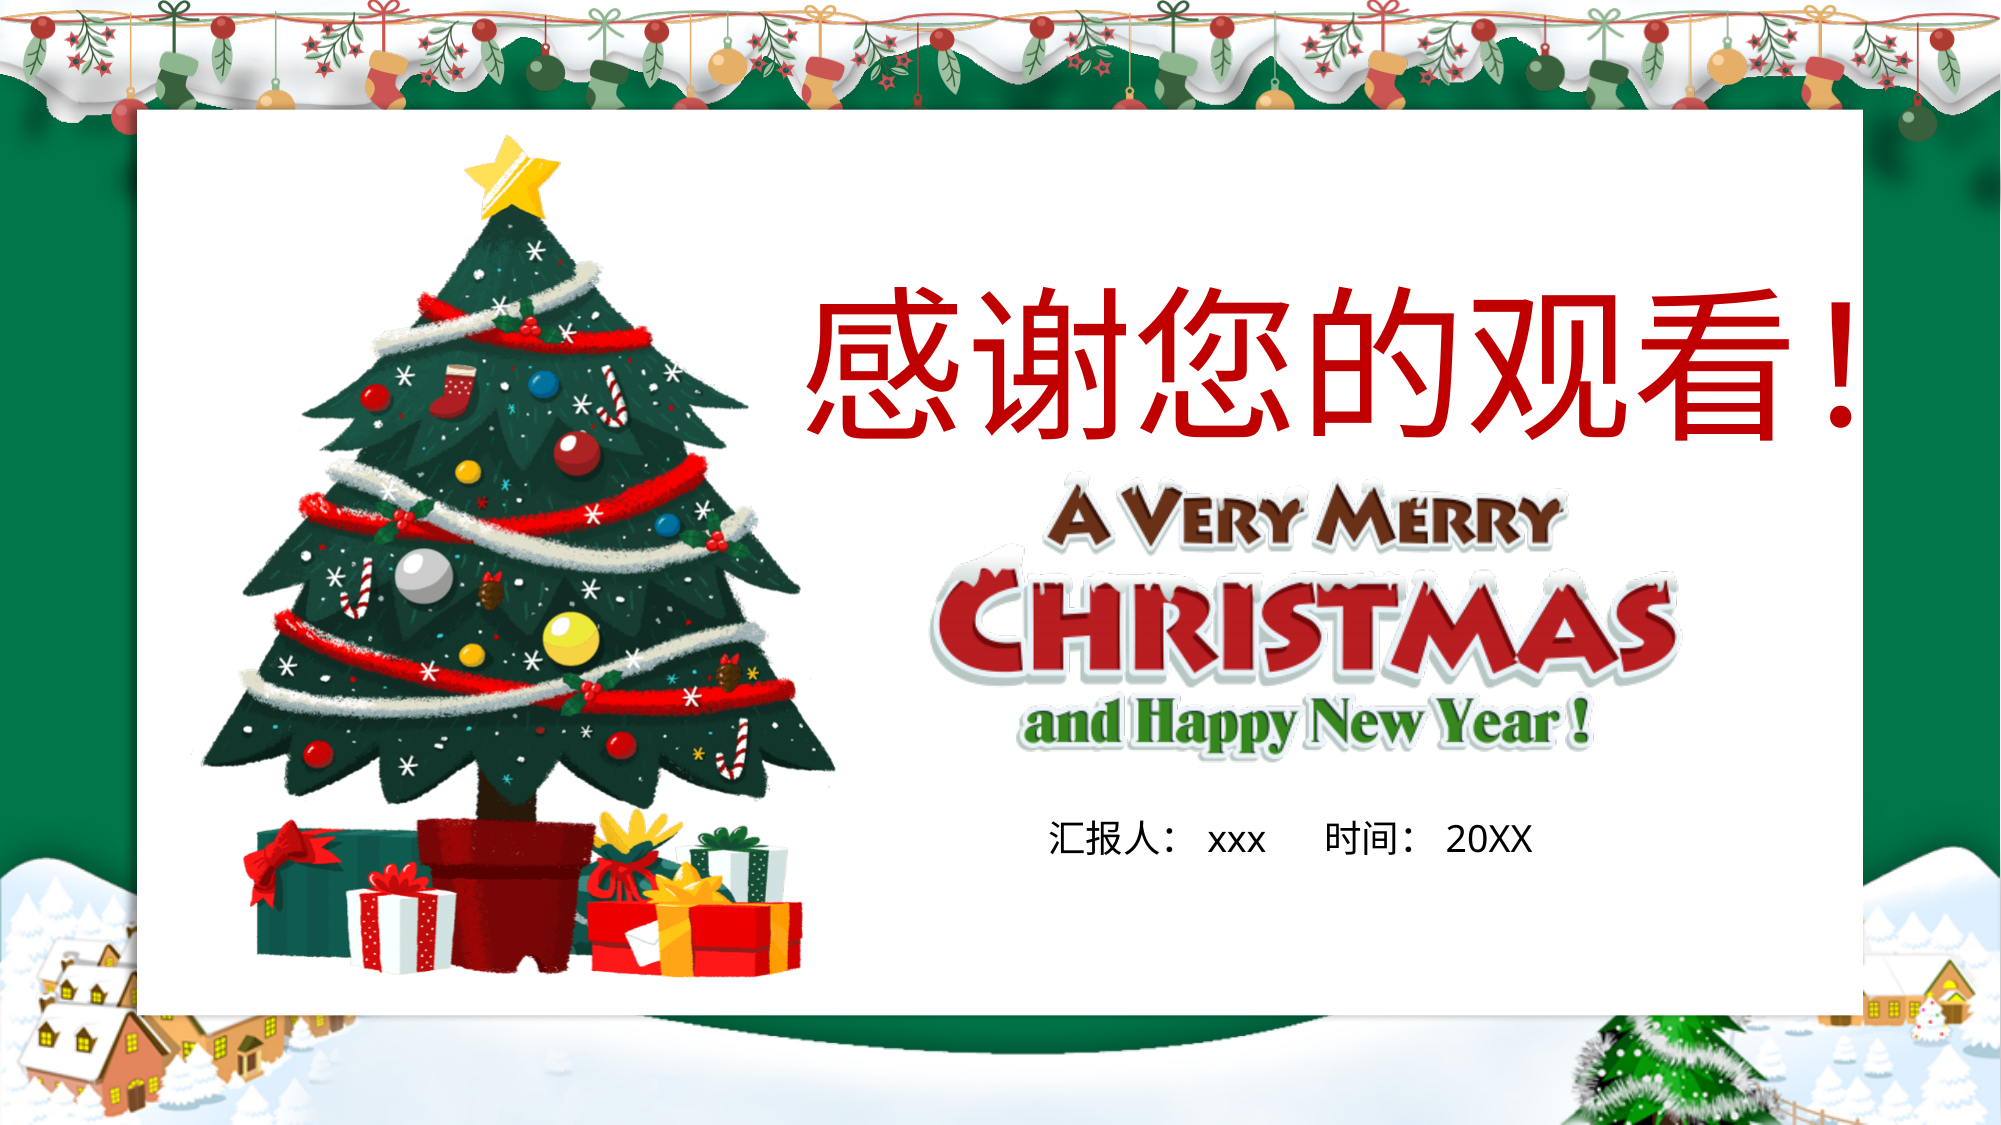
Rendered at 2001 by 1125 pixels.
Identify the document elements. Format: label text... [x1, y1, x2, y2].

text_box 感谢您的观看！ [959, 253, 1860, 468]
text_box [136, 109, 1864, 1016]
picture [0, 0, 2000, 1125]
text_box 汇报人：xxx 时间：20XX [1033, 807, 1548, 867]
